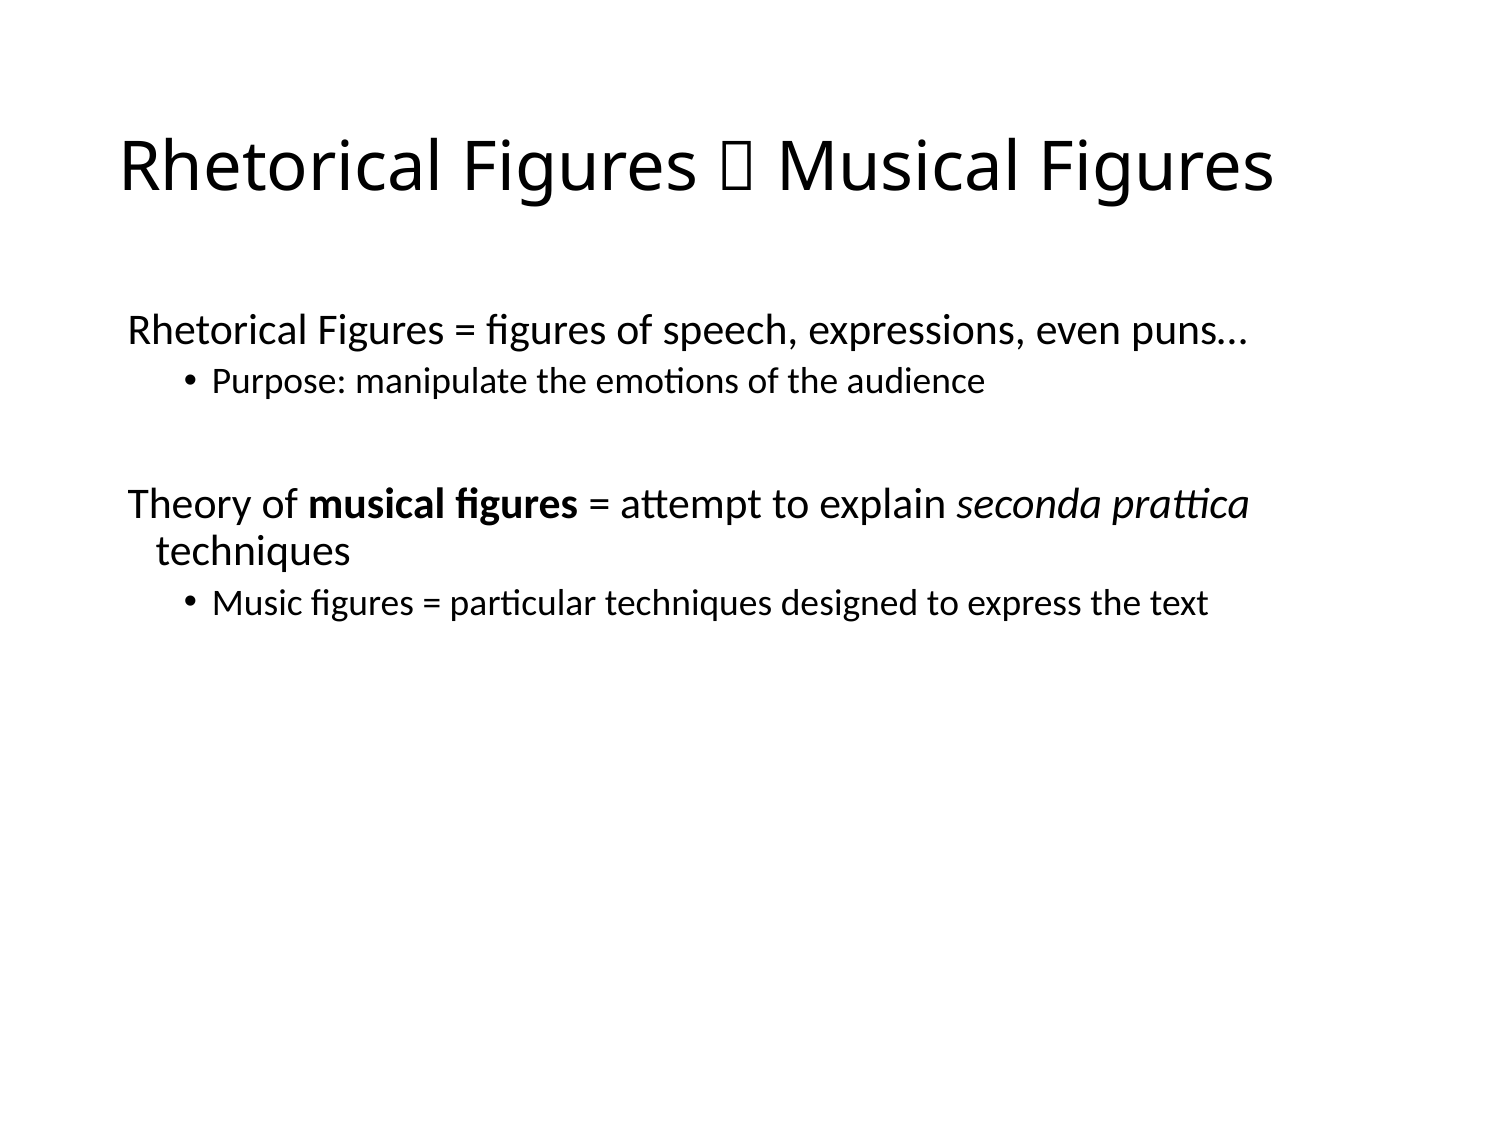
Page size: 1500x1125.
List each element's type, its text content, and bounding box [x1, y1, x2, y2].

title Rhetorical Figures  Musical Figures [103, 59, 1397, 278]
list Rhetorical Figures = figures of speech, expressions, even puns… Purpose: manipulate the emotions of the audience Theory of musical figures = attempt to explain seconda prattica techniques Music figures = particular techniques designed to express the text [112, 298, 1388, 974]
